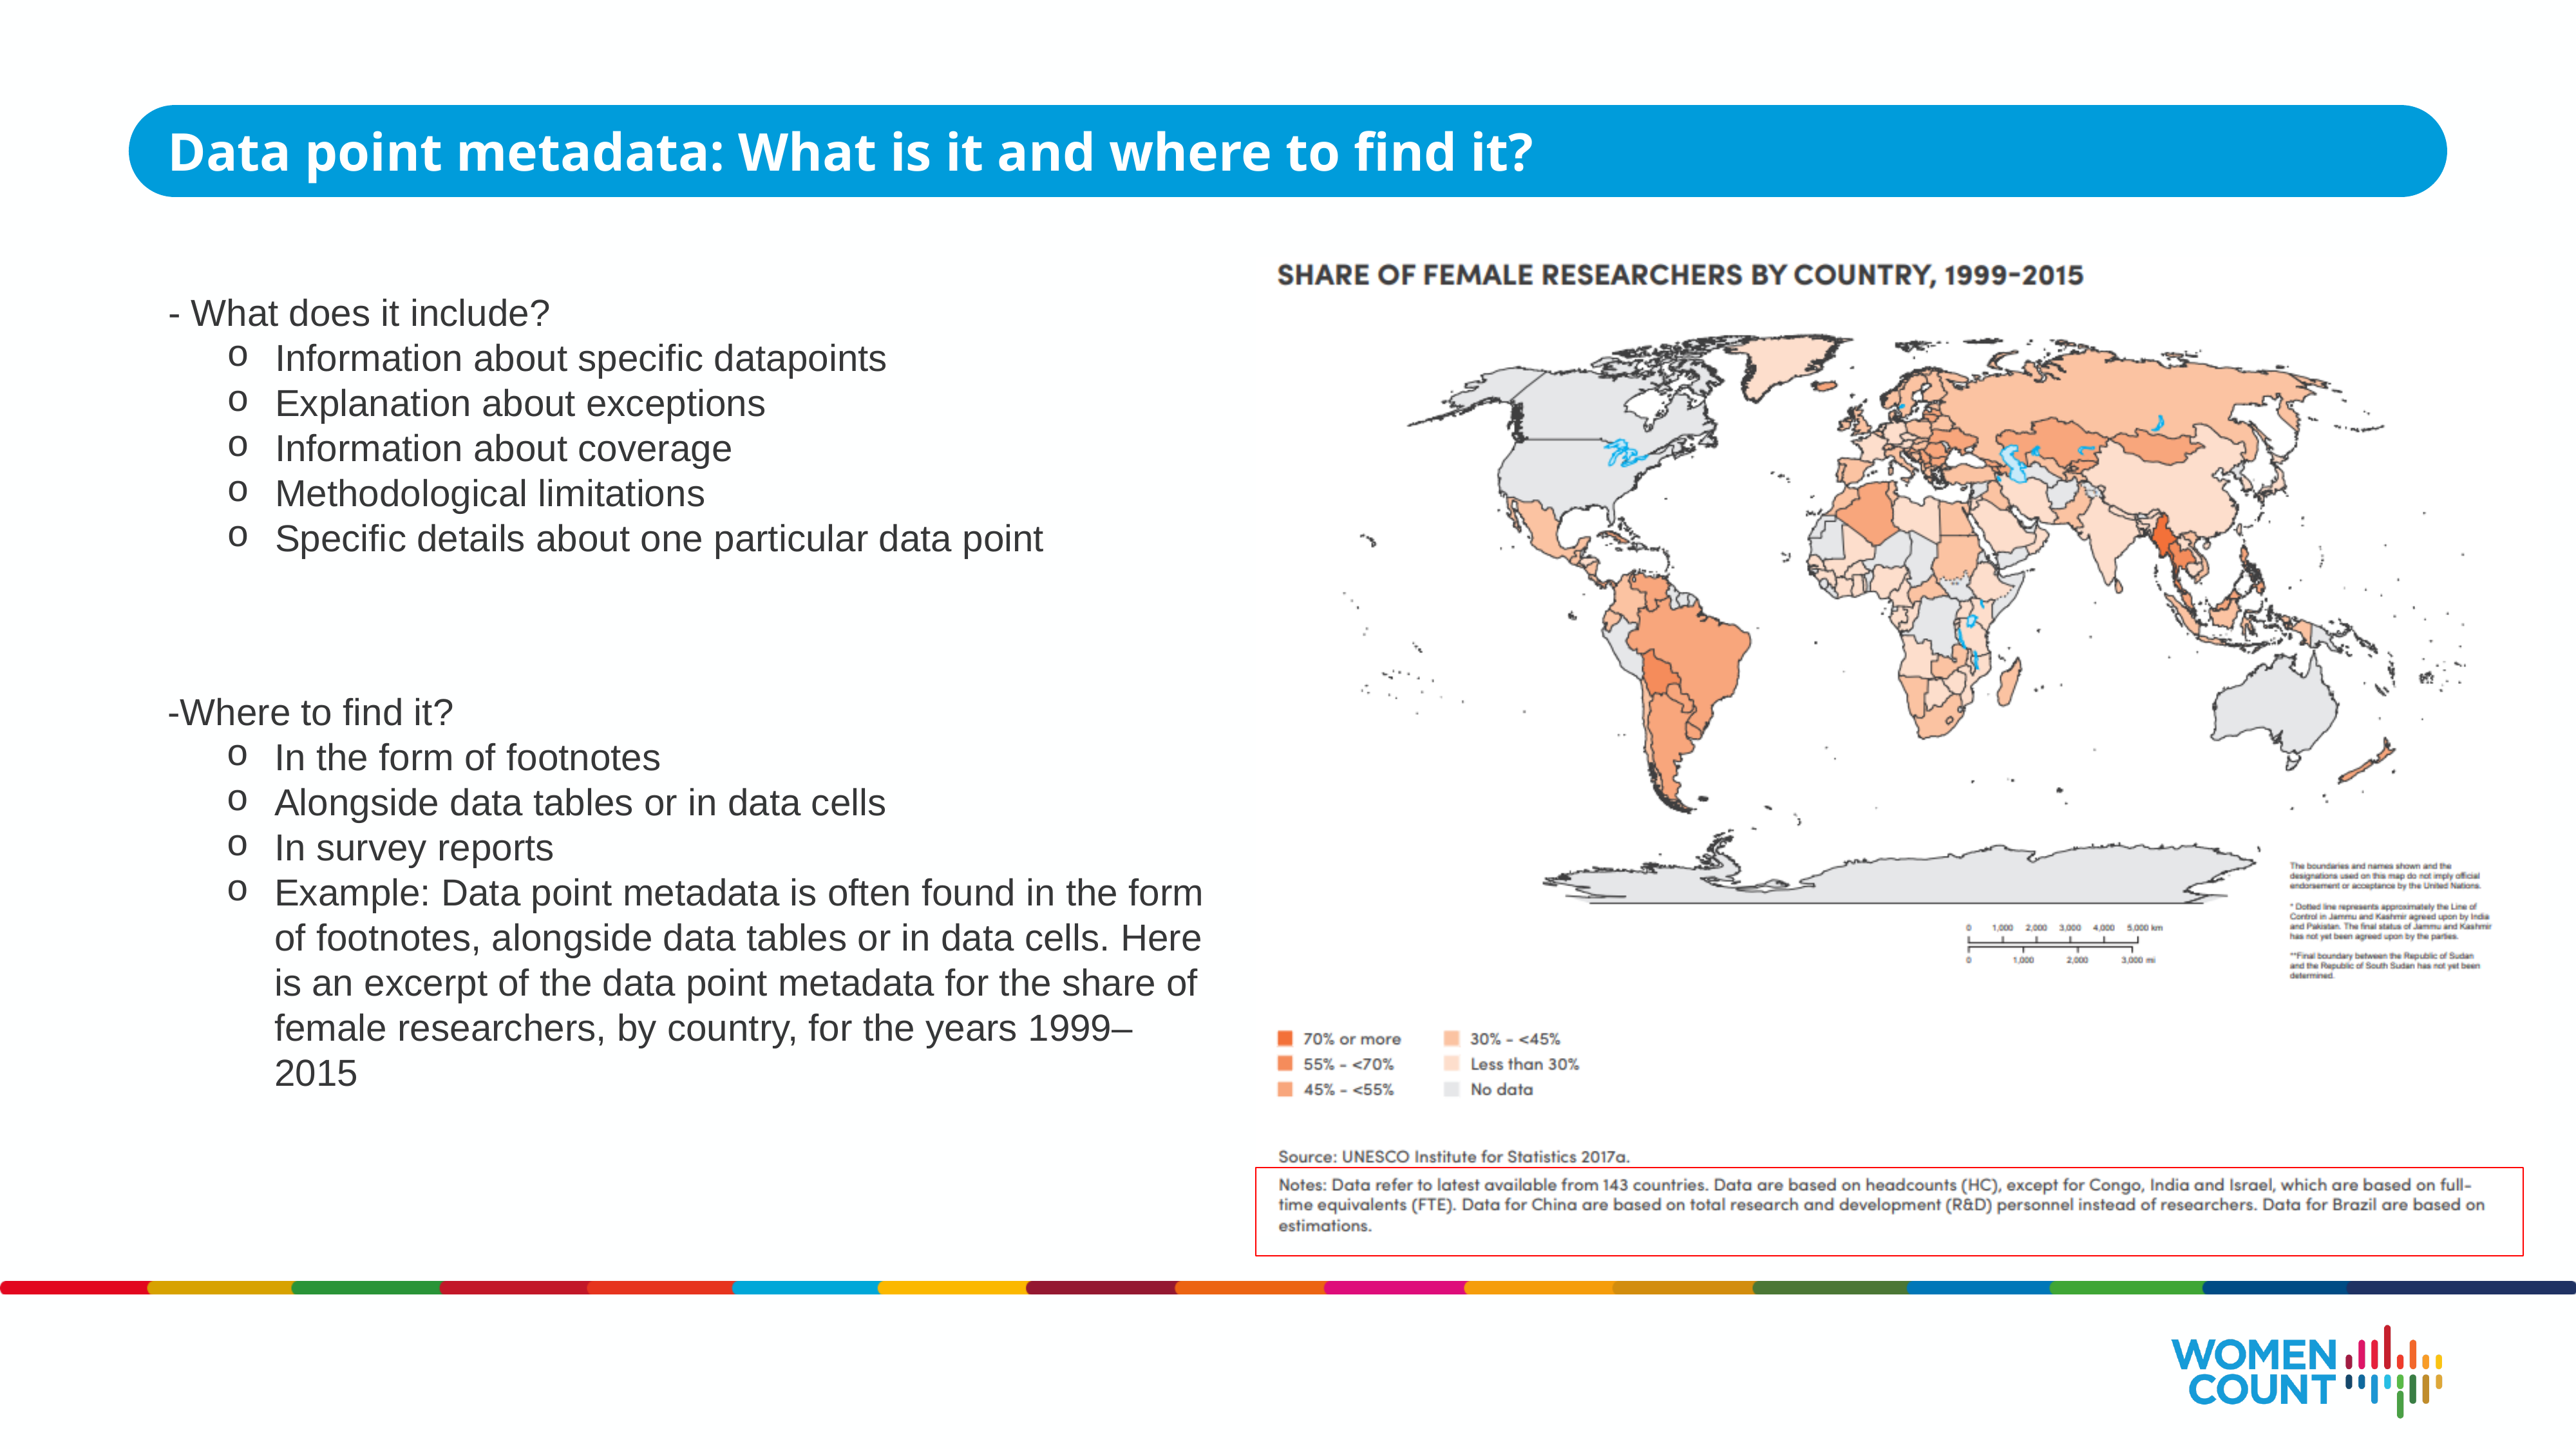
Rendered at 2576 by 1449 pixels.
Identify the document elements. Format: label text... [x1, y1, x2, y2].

list - What does it include? Information about specific datapoints Explanation about exceptions Information about coverage Methodological limitations Specific details about one particular data point [168, 289, 1144, 562]
text_box -Where to find it? In the form of footnotes Alongside data tables or in data cells In survey reports Example: Data point metadata is often found in the form of footnotes, alongside data tables or in data cells. Here is an excerpt of the data point metadata for the share of female researchers, by country, for the years 1999–2015 [167, 688, 1208, 1139]
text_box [1255, 257, 2544, 1256]
list Data point metadata: What is it and where to find it? [167, 119, 2411, 182]
